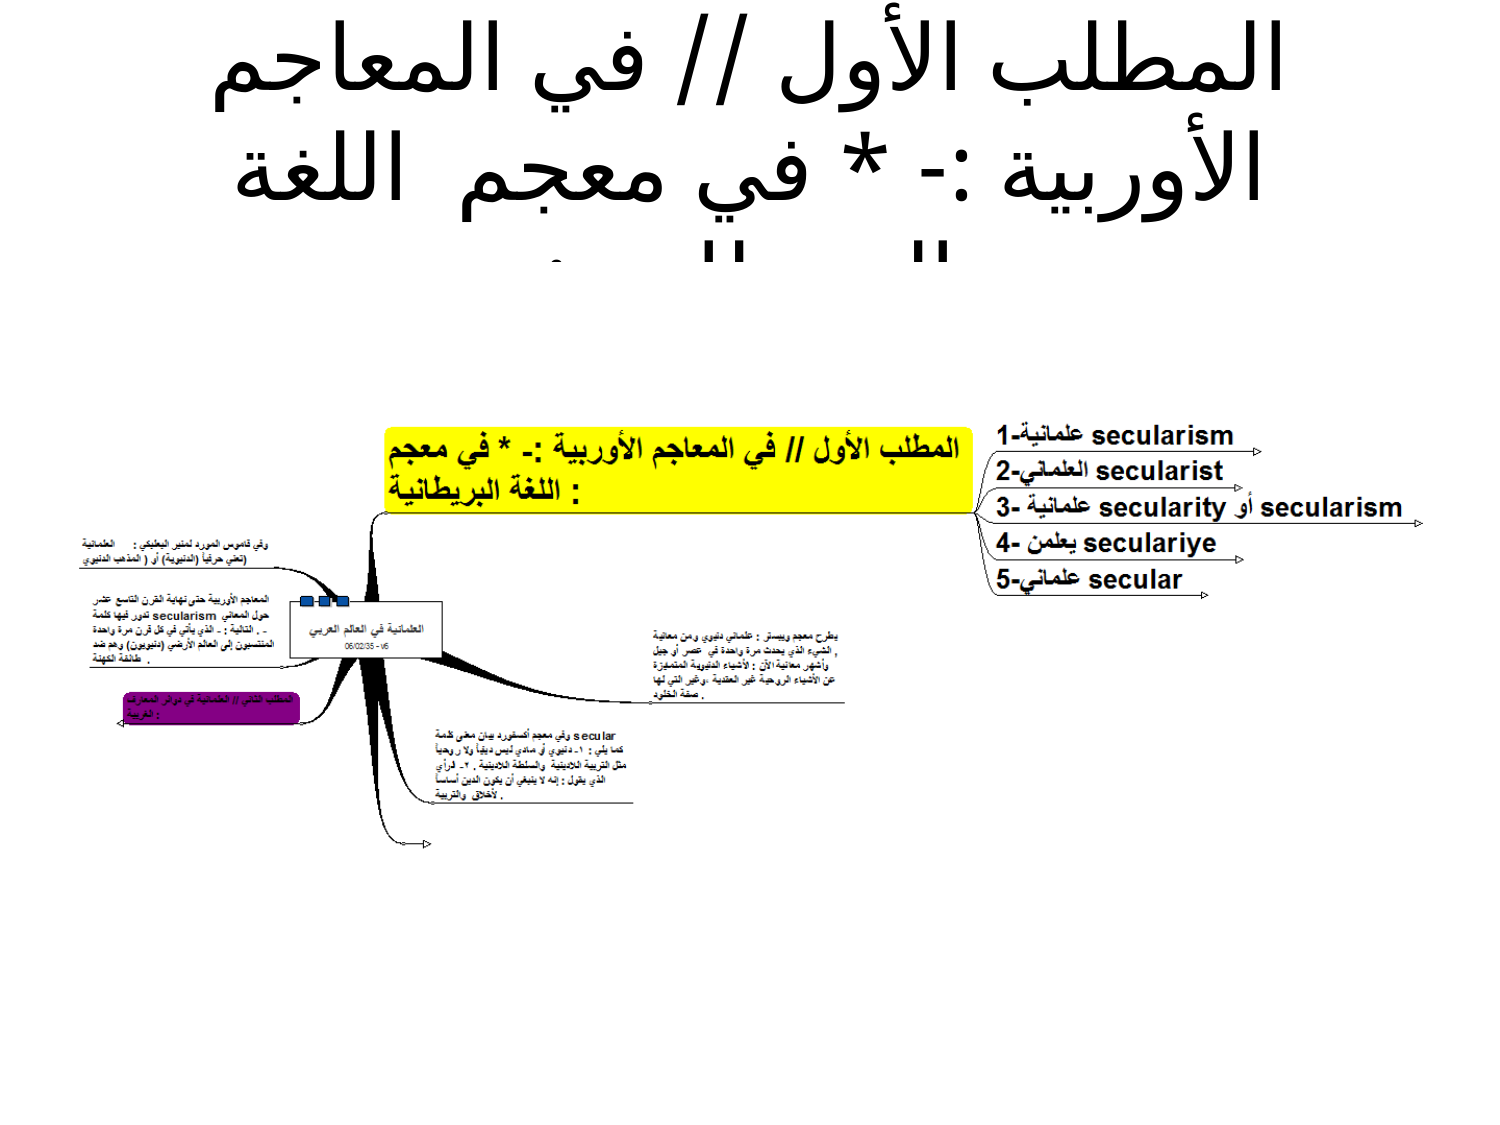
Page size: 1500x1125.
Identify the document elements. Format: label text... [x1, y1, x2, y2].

title المطلب الأول // في المعاجم الأوربية :- * في معجم اللغة البريطانية : [75, 0, 1425, 262]
picture [74, 262, 1426, 1005]
